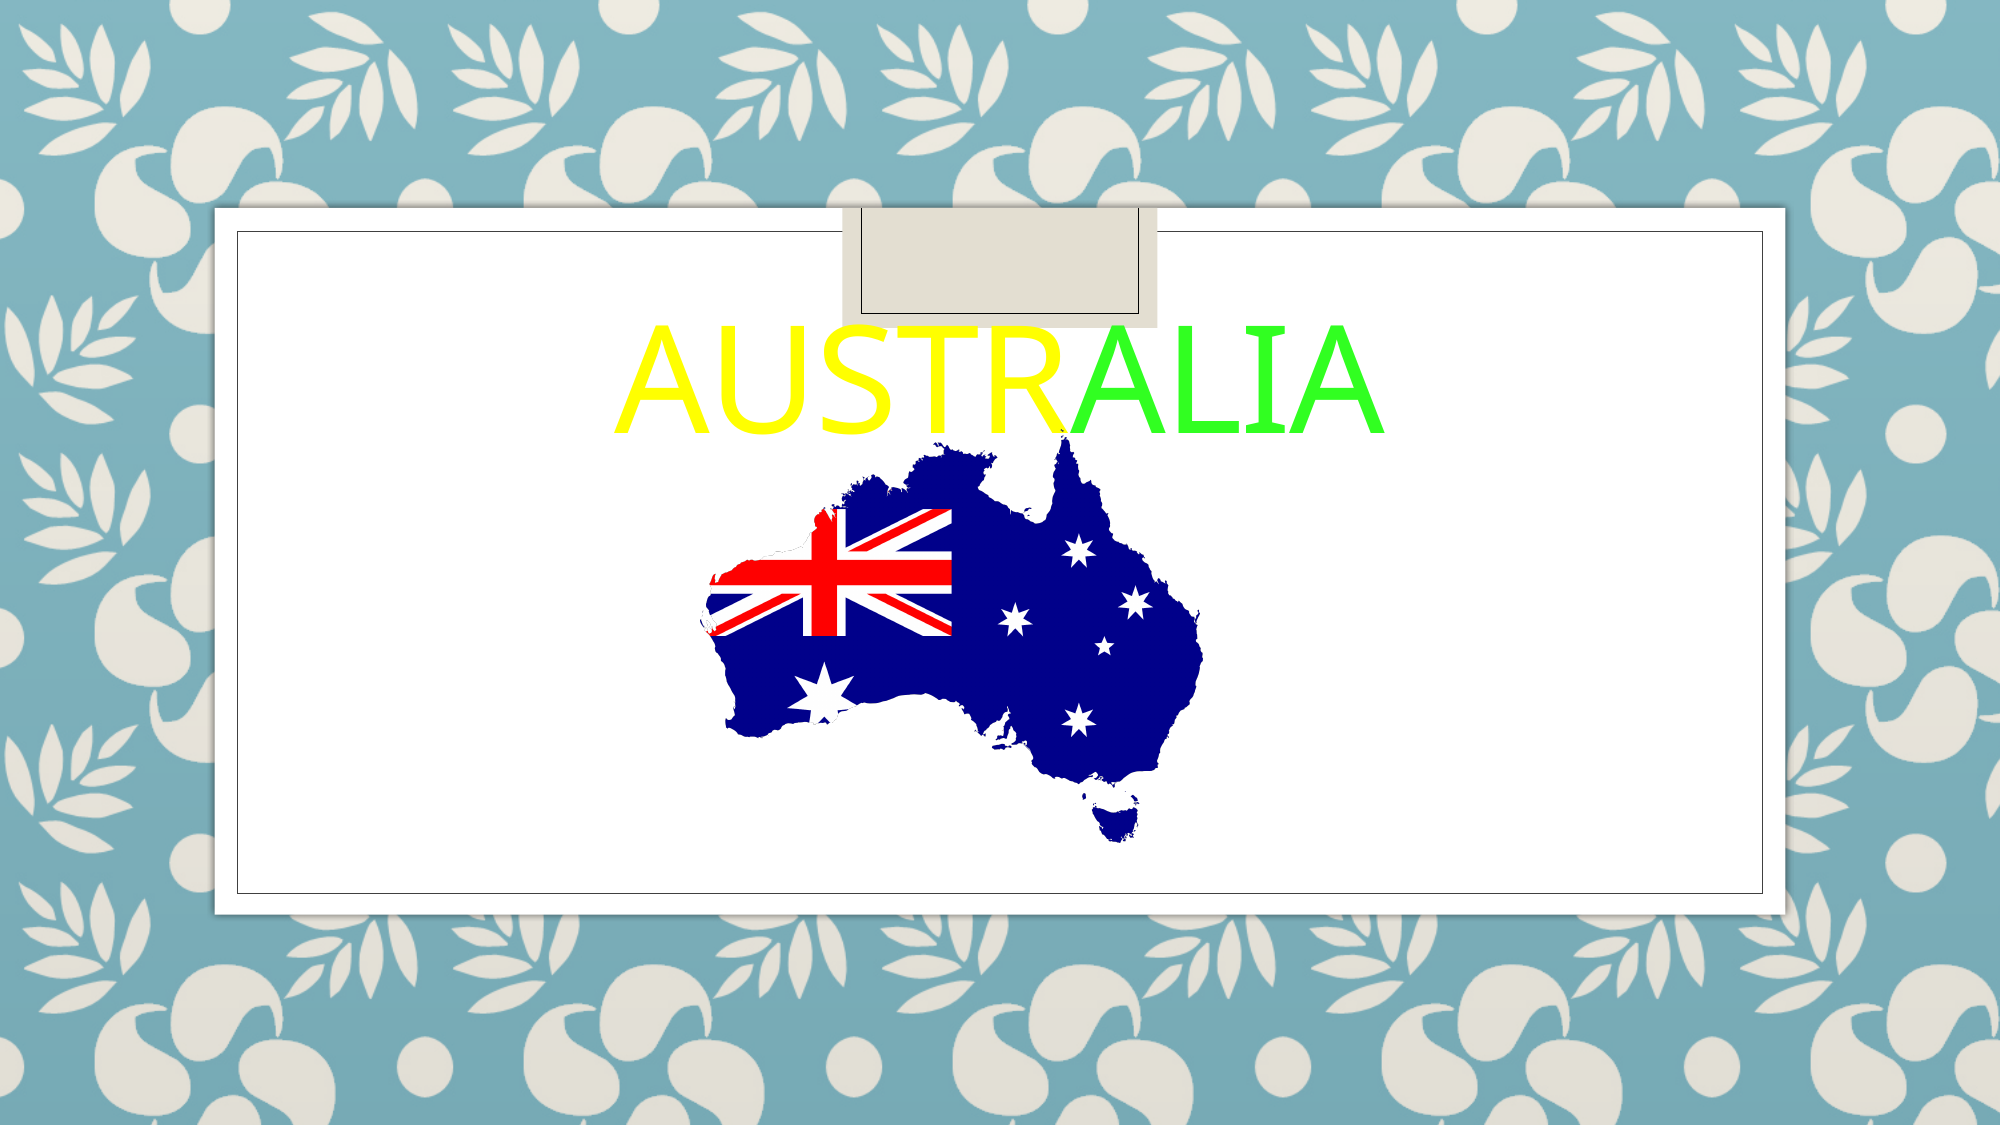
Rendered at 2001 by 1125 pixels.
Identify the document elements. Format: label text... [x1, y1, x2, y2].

title Australia [256, 327, 1744, 600]
picture [700, 429, 1203, 843]
